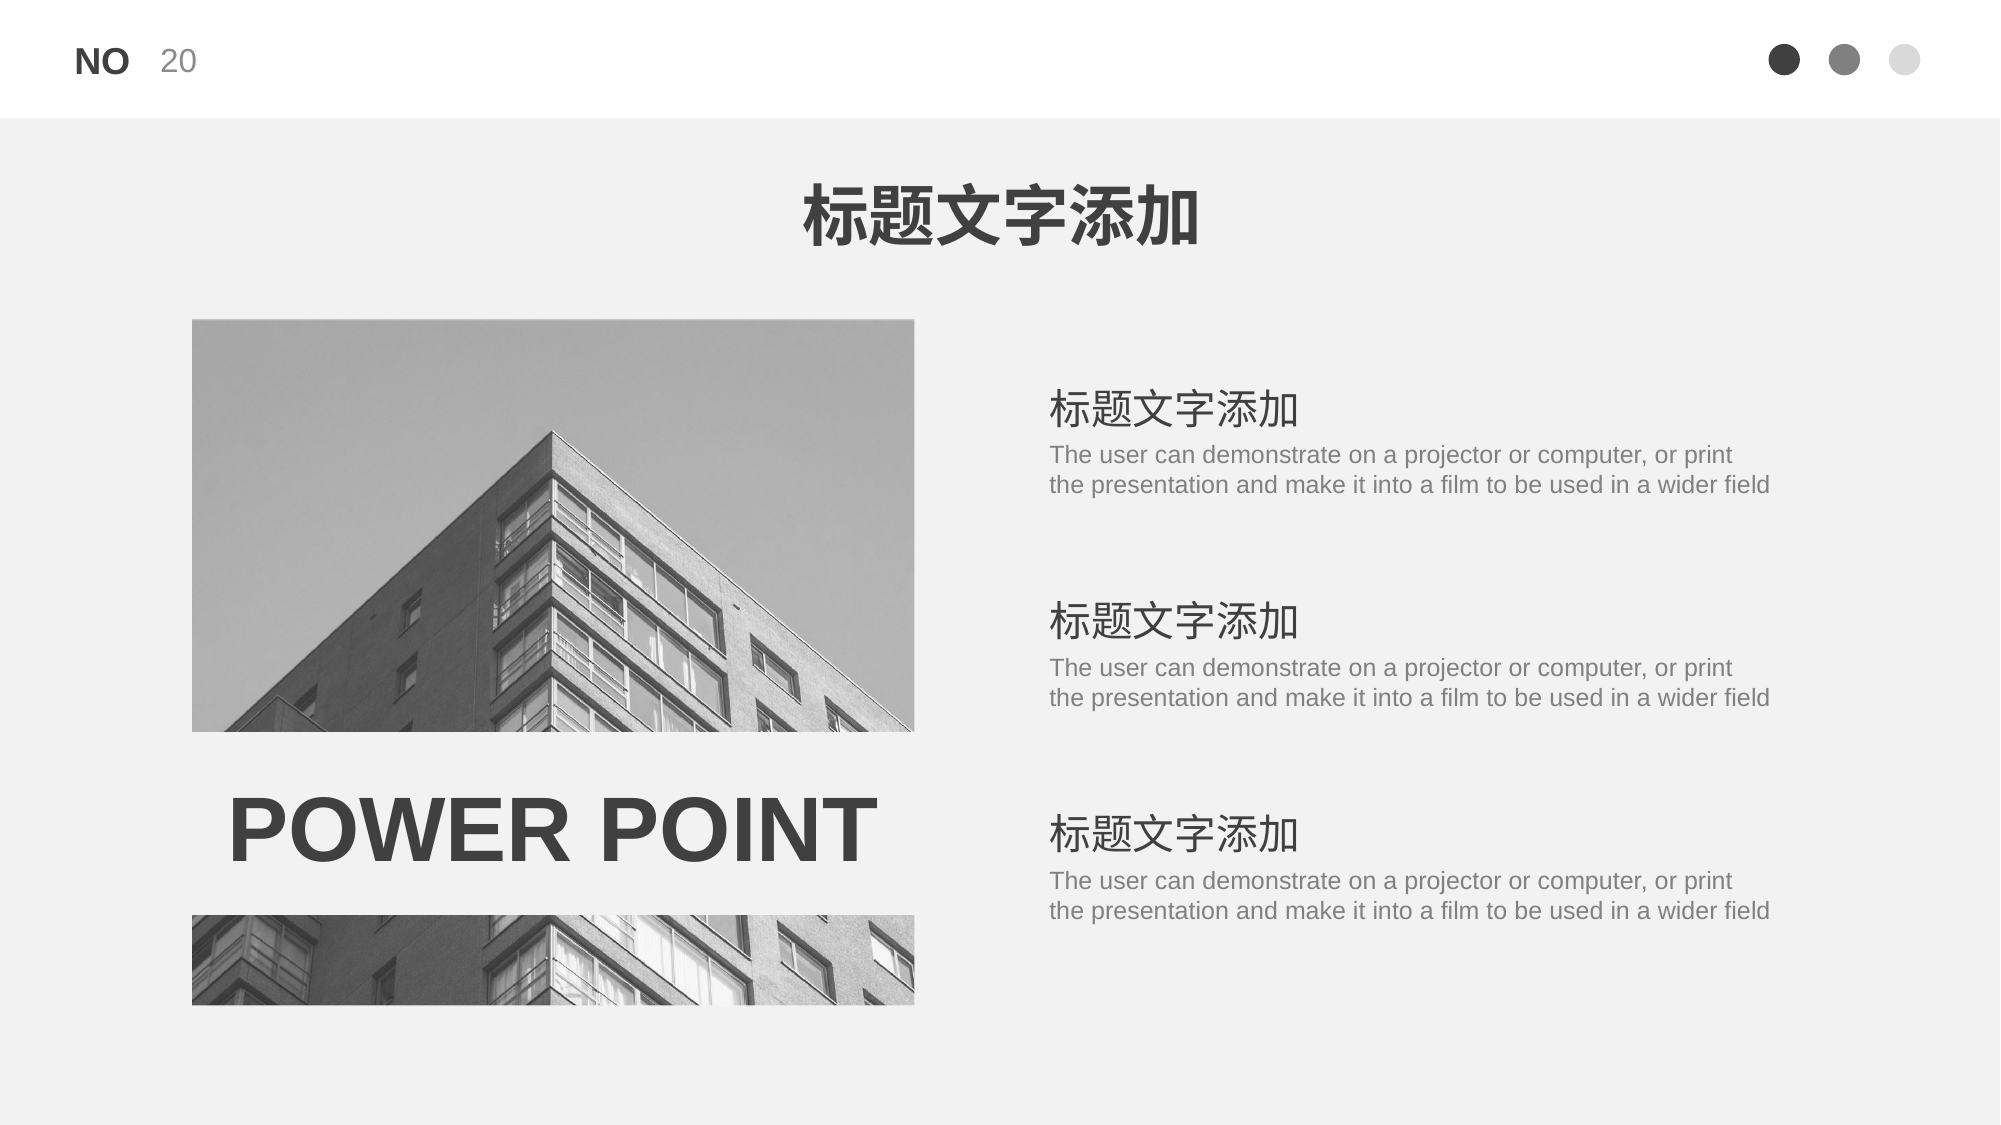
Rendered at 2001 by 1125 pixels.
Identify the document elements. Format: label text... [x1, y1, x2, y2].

text_box 标题文字添加 [592, 166, 1412, 261]
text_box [1034, 800, 1791, 933]
slide_number 20 [145, 29, 252, 90]
picture [192, 319, 915, 1006]
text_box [1034, 374, 1791, 508]
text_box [1034, 587, 1791, 721]
